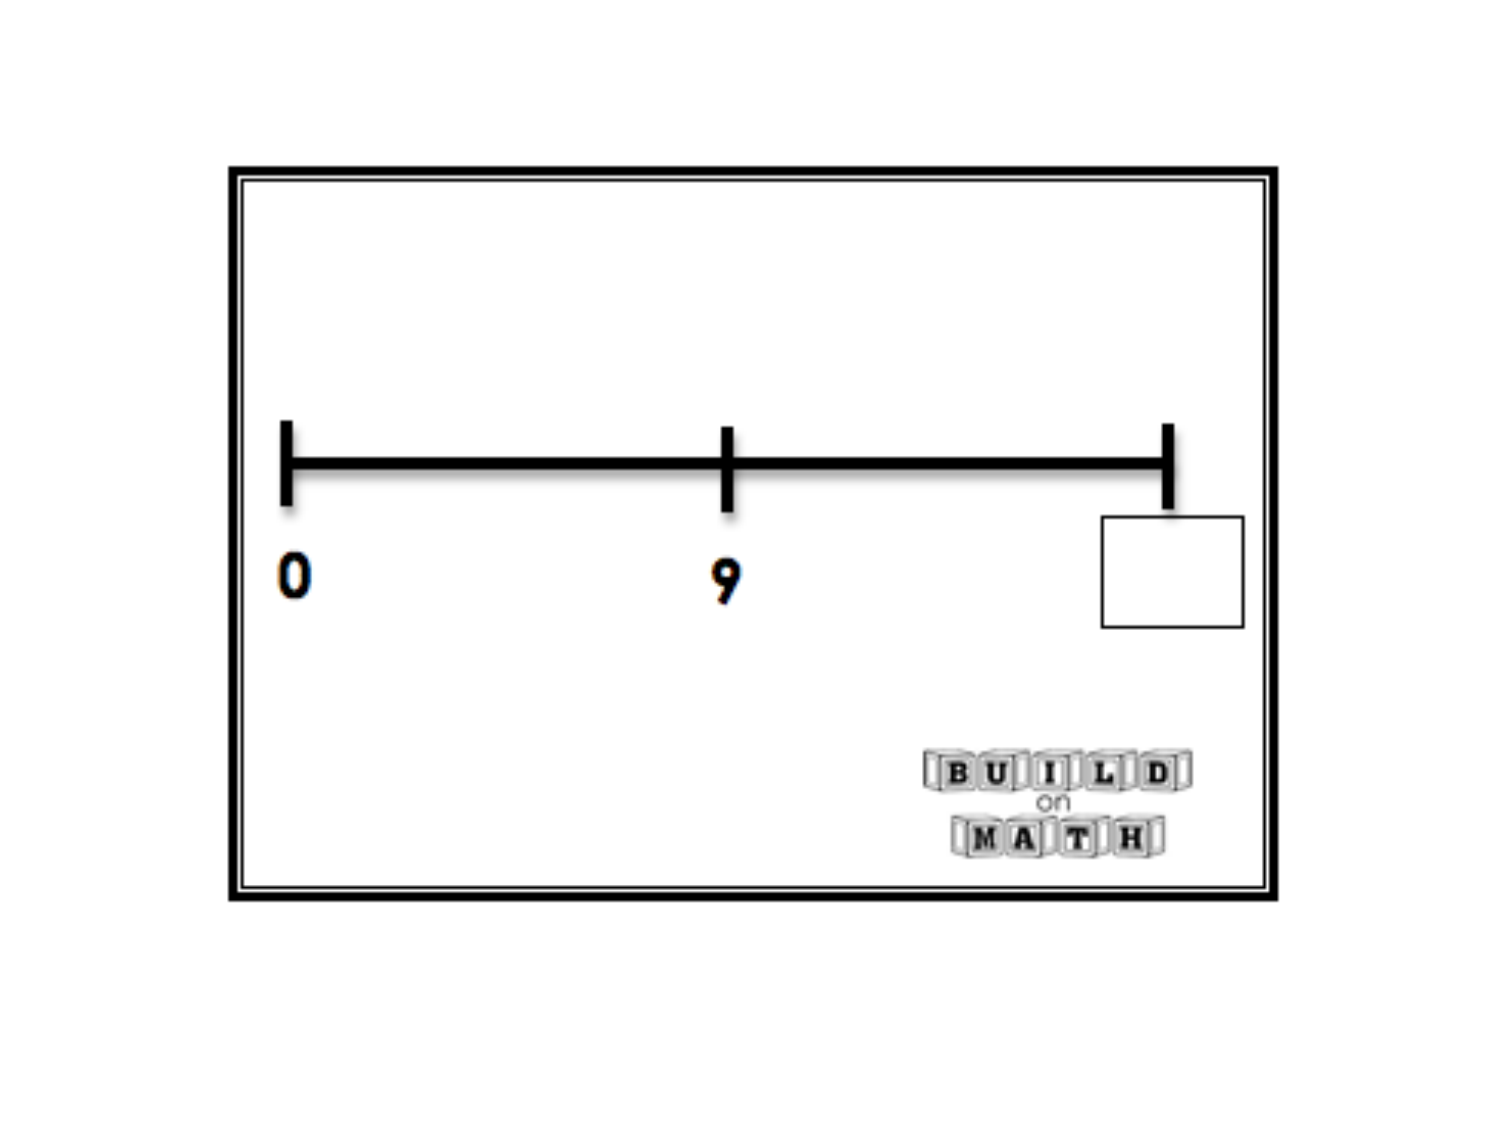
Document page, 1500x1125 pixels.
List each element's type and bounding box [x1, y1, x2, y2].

picture [211, 149, 1313, 933]
